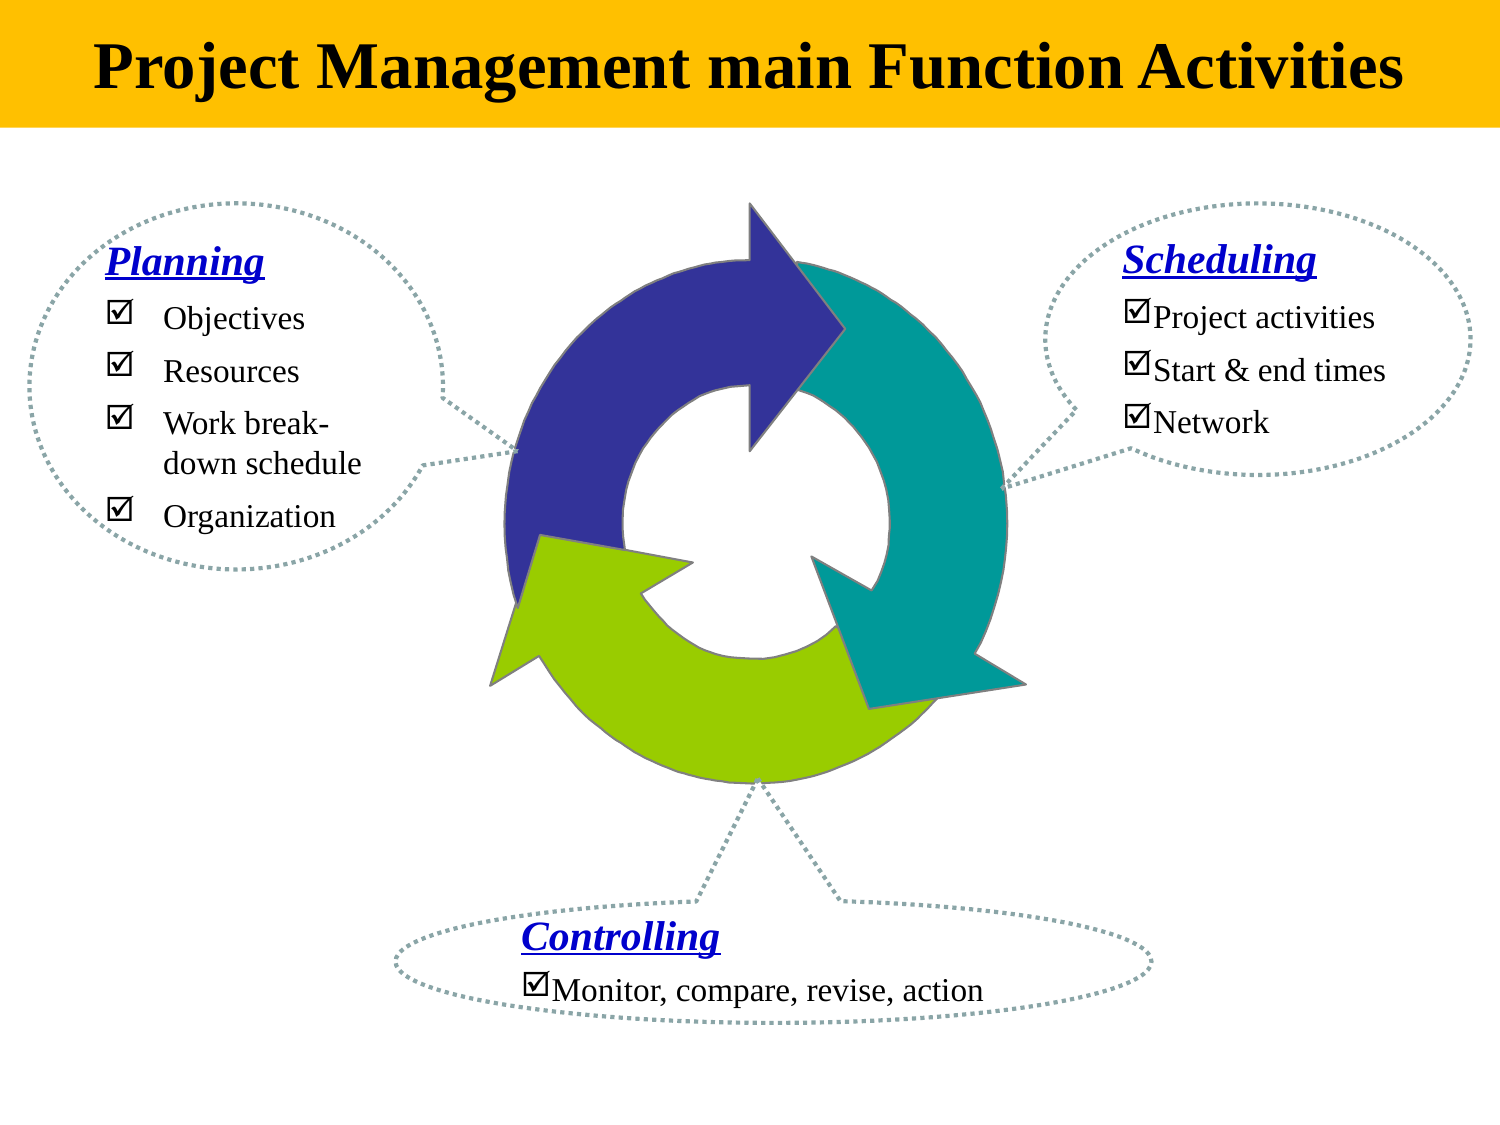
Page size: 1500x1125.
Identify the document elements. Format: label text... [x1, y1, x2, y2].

text_box [504, 203, 846, 608]
text_box [490, 536, 937, 784]
text_box Project Management main Function Activities [0, 0, 1500, 128]
text_box Scheduling Project activities Start & end times Network [999, 201, 1473, 491]
text_box Controlling Monitor, compare, revise, action [393, 777, 1154, 1025]
text_box [797, 261, 1026, 709]
text_box Planning Objectives Resources Work break-down schedule Organization [27, 201, 519, 572]
